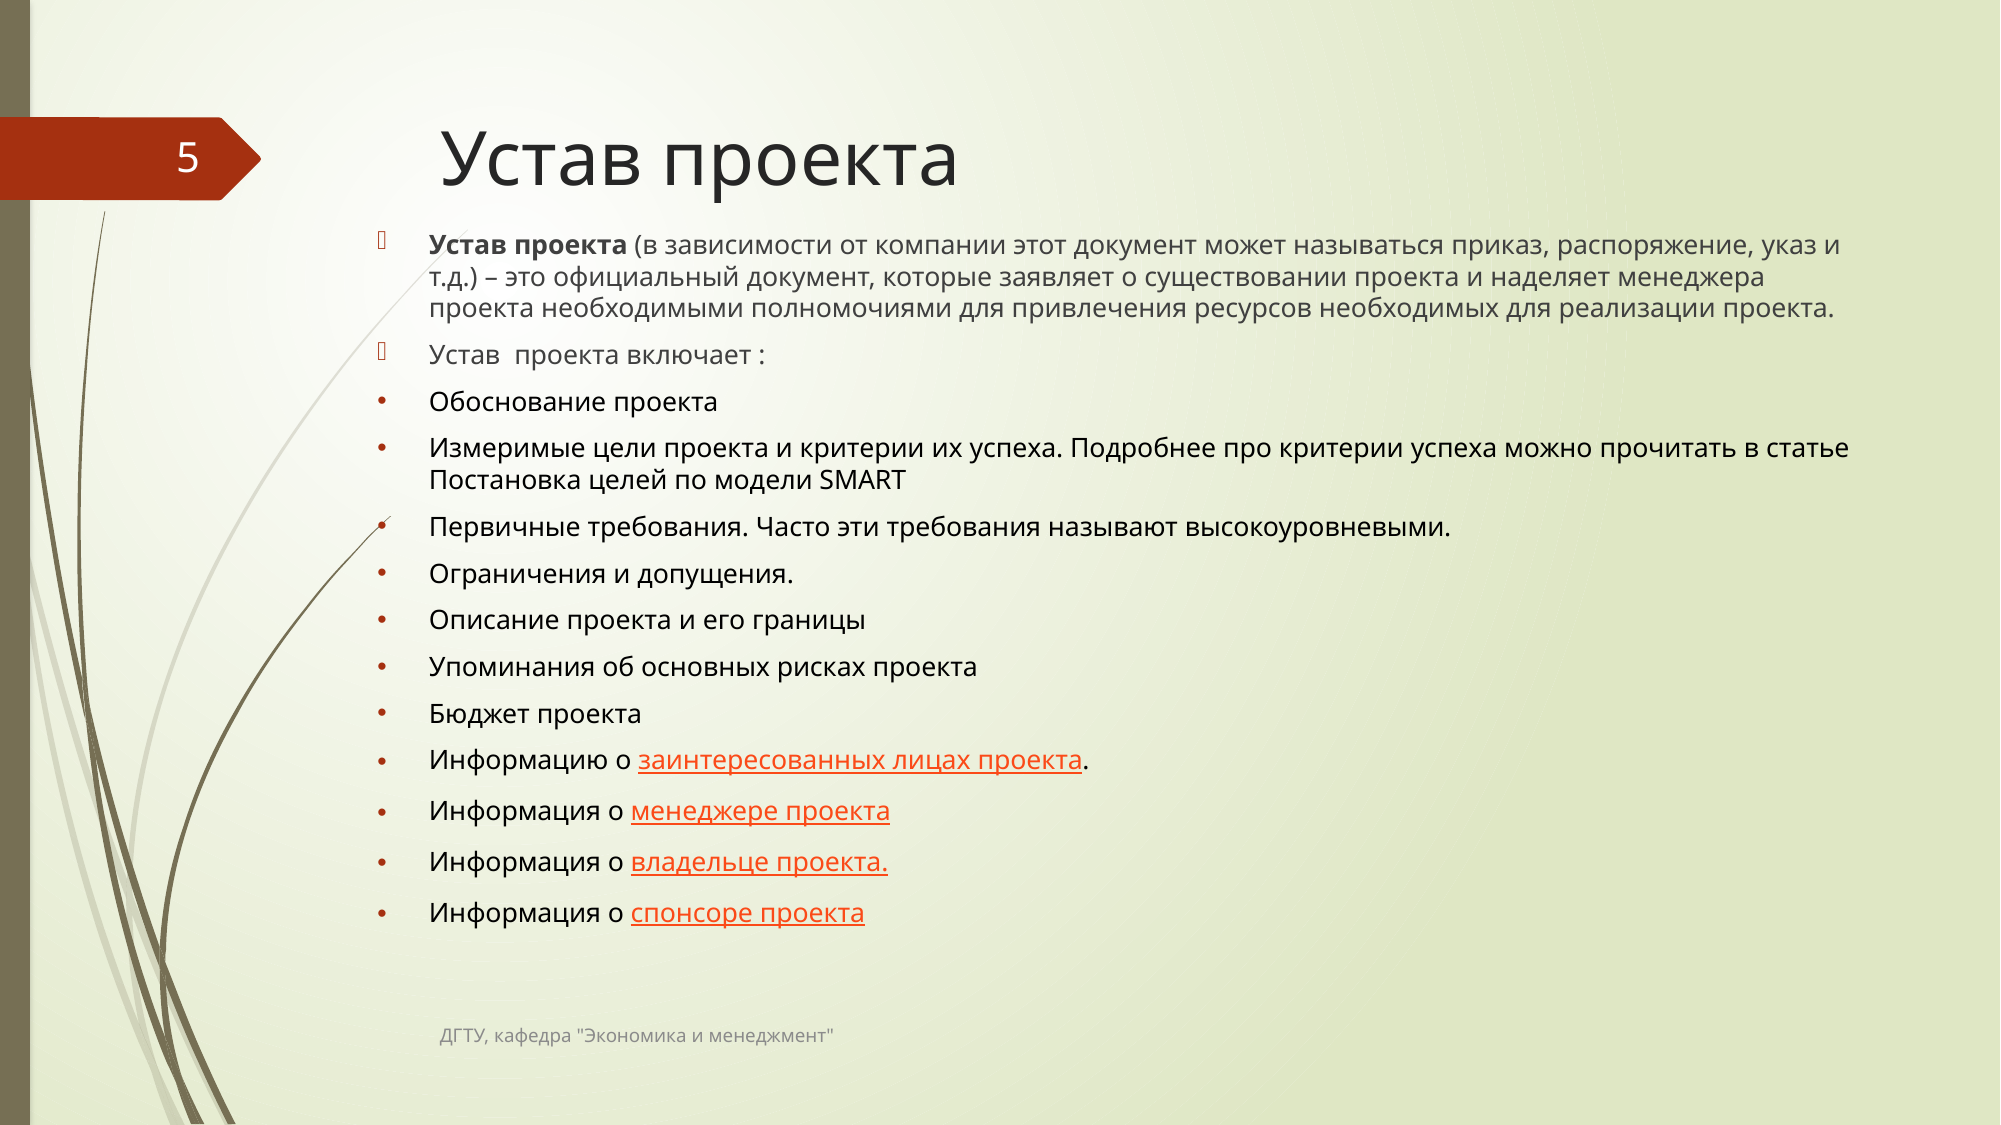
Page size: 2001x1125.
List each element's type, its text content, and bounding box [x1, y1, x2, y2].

footer ДГТУ, кафедра "Экономика и менеджмент" [424, 1006, 1675, 1067]
slide_number 5 [87, 129, 216, 190]
list Устав проекта (в зависимости от компании этот документ может называться приказ, распоряжение, указ и т.д.) – это официальный документ, которые заявляет о существовании проекта и наделяет менеджера проекта необходимыми полномочиями для привлечения ресурсов необходимых для реализации проекта. Устав проекта включает : Обоснование проекта Измеримые цели проекта и критерии их успеха. Подробнее про критерии успеха можно прочитать в статье Постановка целей по модели SMART Первичные требования. Часто эти требования называют высокоуровневыми. Ограничения и допущения. Описание проекта и его границы Упоминания об основных рисках проекта Бюджет проекта Информацию о заинтересованных лицах проекта. Информация о менеджере проекта Информация о владельце проекта. Информация о спонсоре проекта [362, 220, 1888, 970]
title Устав проекта [425, 102, 1888, 220]
